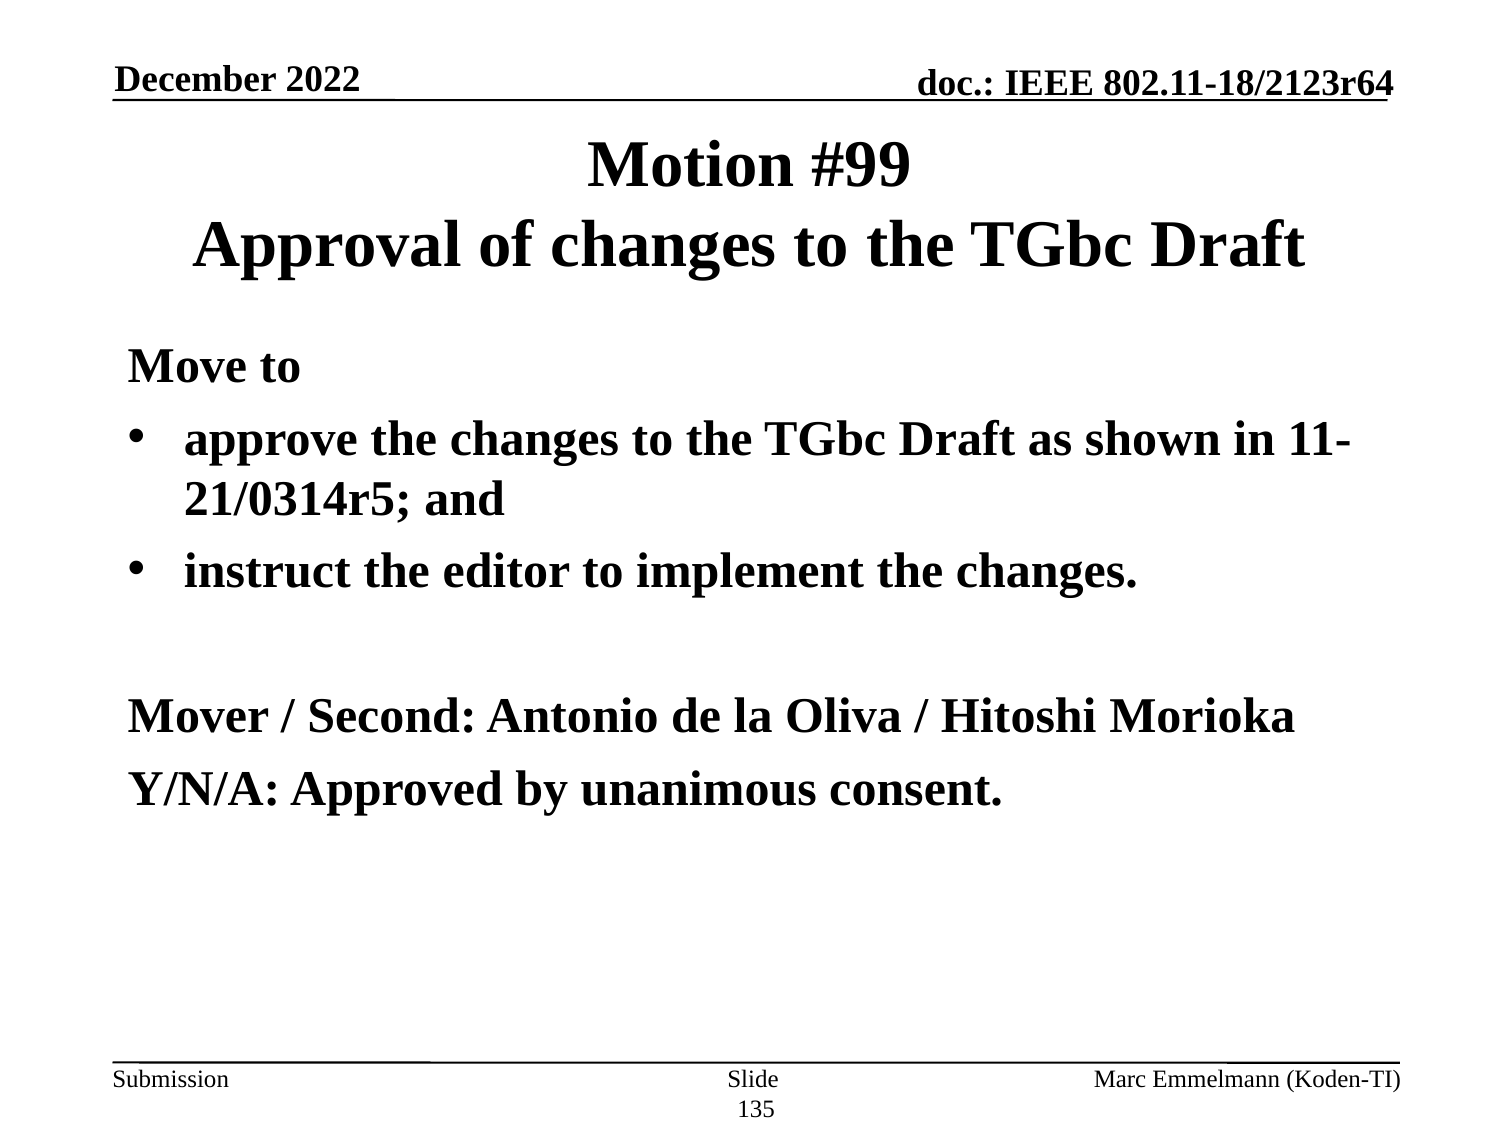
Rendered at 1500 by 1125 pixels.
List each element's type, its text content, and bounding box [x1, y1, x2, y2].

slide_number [114, 54, 423, 100]
footer Marc Emmelmann (Koden-TI) [878, 1061, 1402, 1093]
title Motion #99 Approval of changes to the TGbc Draft [112, 112, 1388, 288]
list Move to approve the changes to the TGbc Draft as shown in 11-21/0314r5; and instruct the editor to implement the changes. Mover / Second: Antonio de la Oliva / Hitoshi Morioka Y/N/A: Approved by unanimous consent. [112, 324, 1388, 1000]
slide_number Slide 135 [712, 1061, 800, 1123]
